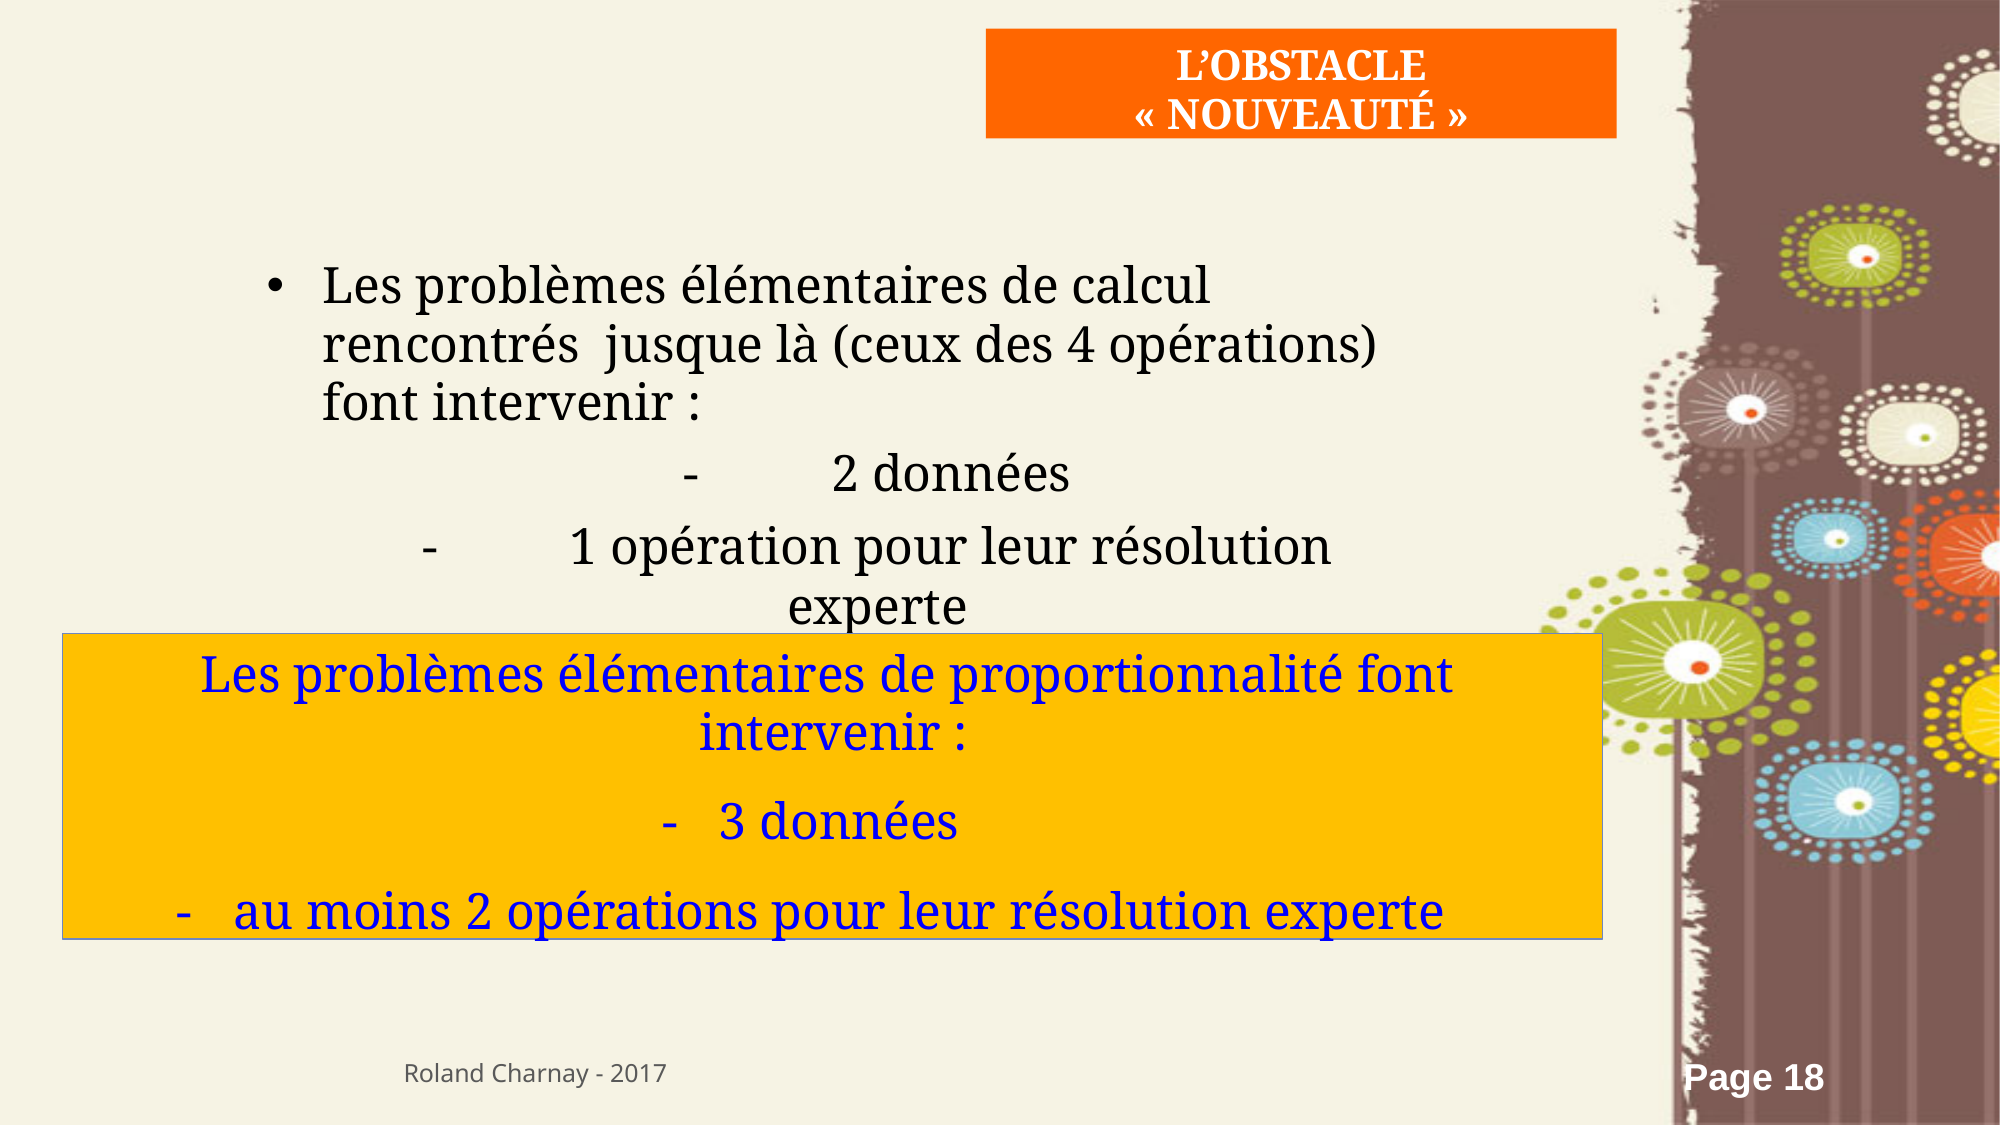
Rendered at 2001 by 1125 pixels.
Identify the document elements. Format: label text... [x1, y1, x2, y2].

text_box Les problèmes élémentaires de proportionnalité font intervenir : - 3 données - au moins 2 opérations pour leur résolution experte [62, 633, 1603, 940]
text_box L’OBSTACLE « NOUVEAUTÉ » [985, 28, 1617, 139]
text_box Les problèmes élémentaires de calcul rencontrés jusque là (ceux des 4 opérations) font intervenir : - 2 données - 1 opération pour leur résolution experte [264, 250, 1401, 633]
footer Roland Charnay - 2017 [401, 1055, 777, 1125]
picture [0, 0, 2000, 1125]
